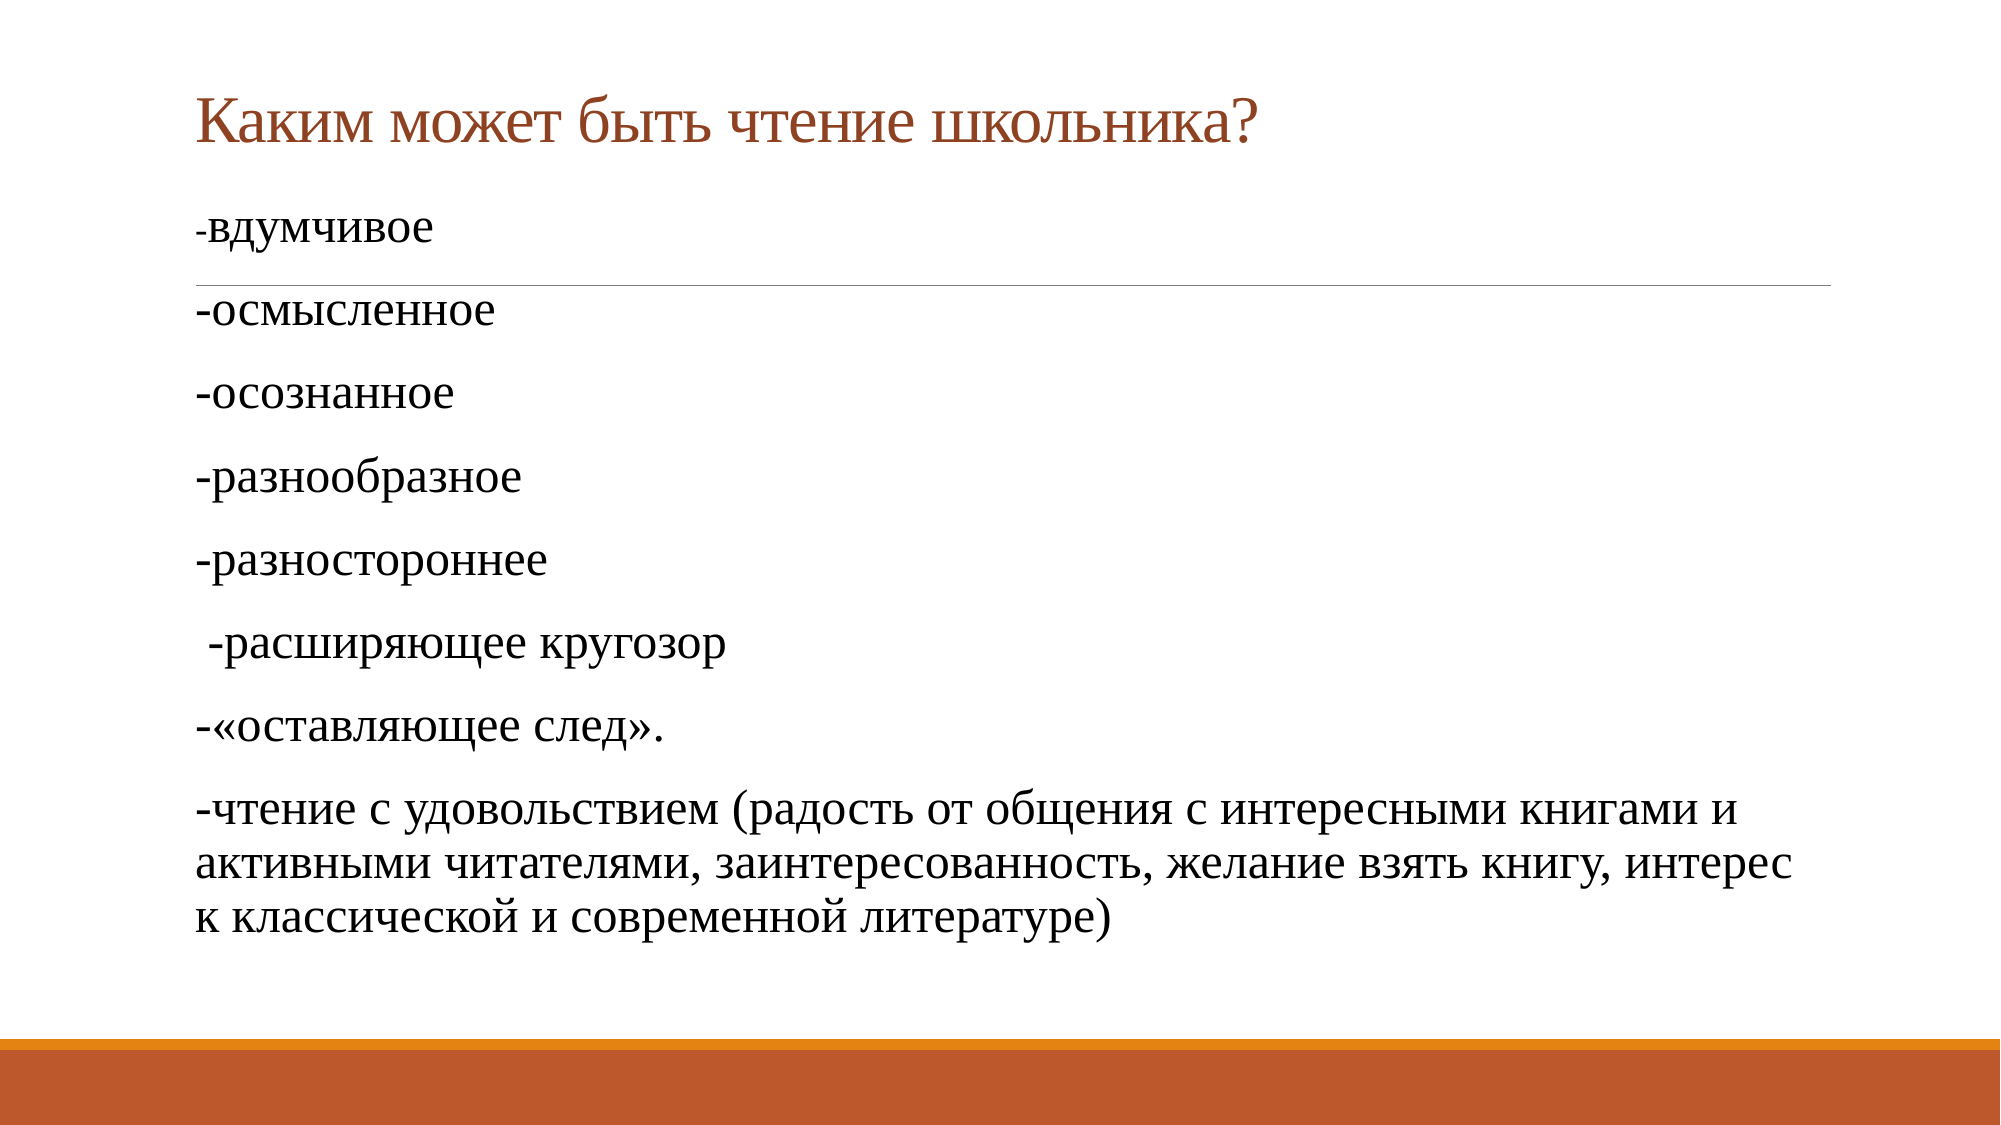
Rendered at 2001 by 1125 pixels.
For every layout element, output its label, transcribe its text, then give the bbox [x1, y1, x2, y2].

list -вдумчивое -осмысленное -осознанное -разнообразное -разностороннее -расширяющее кругозор -«оставляющее след». -чтение с удовольствием (радость от общения с интересными книгами и активными читателями, заинтересованность, желание взять книгу, интерес к классической и современной литературе) [180, 191, 1830, 1004]
title Каким может быть чтение школьника? [180, 47, 1830, 164]
